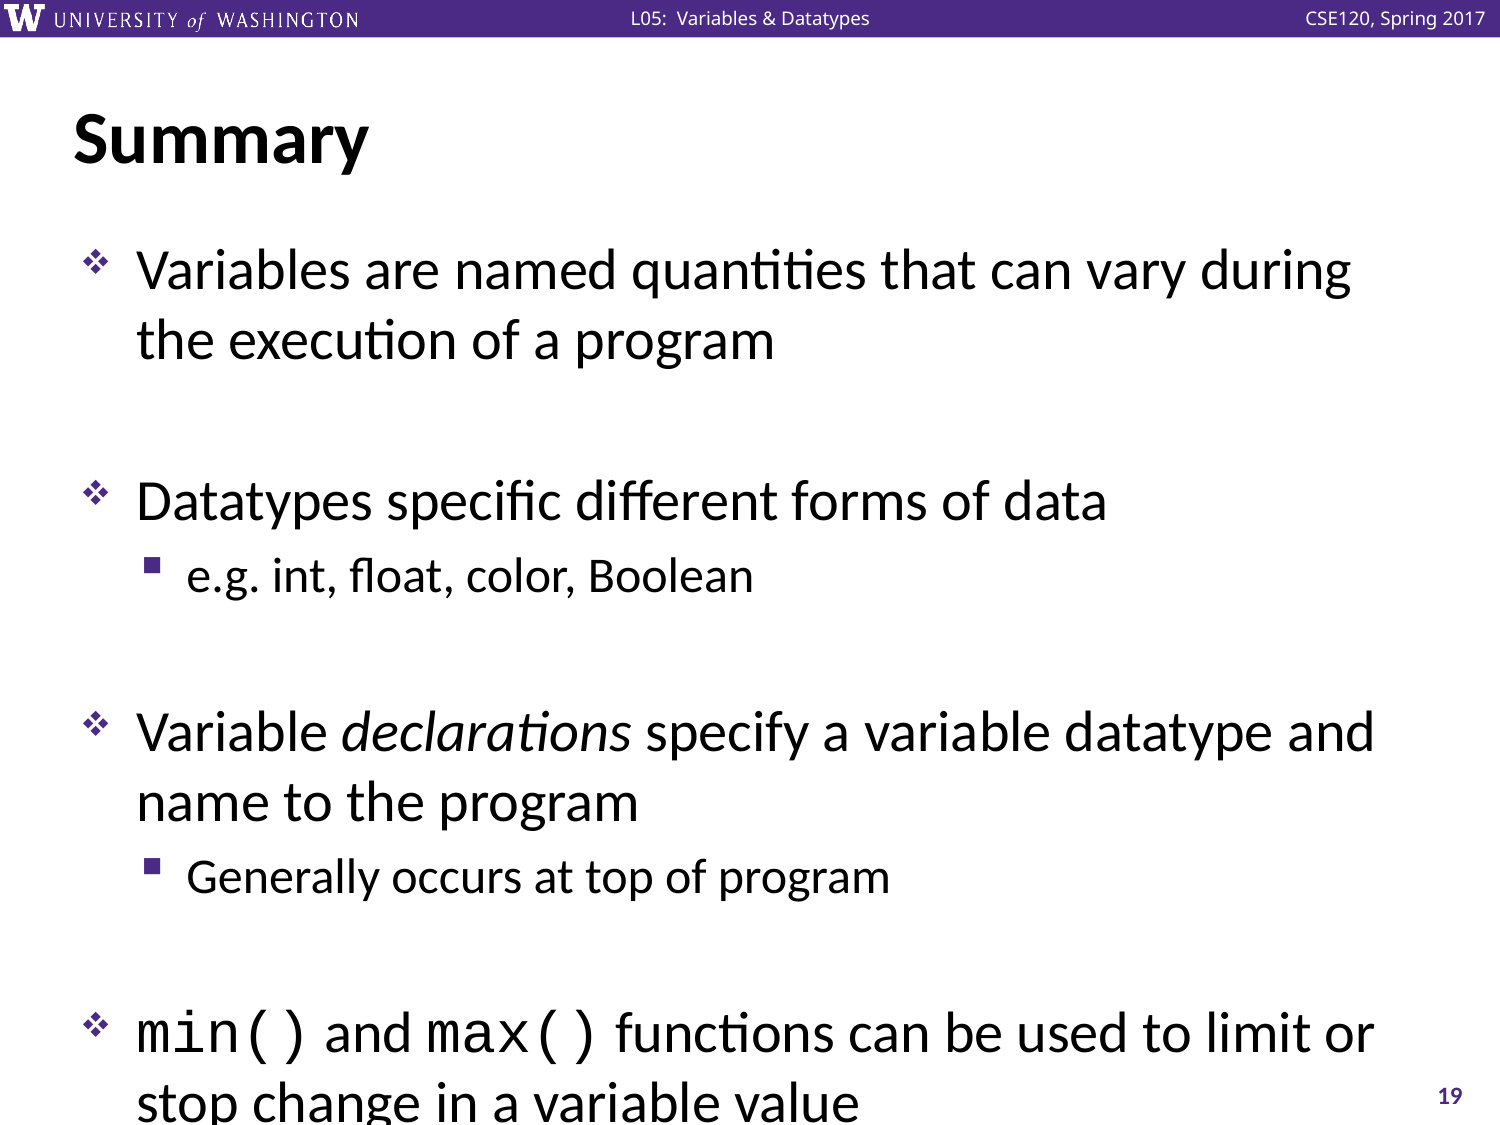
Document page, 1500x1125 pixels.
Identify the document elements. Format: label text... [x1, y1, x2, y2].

picture [4, 4, 358, 32]
slide_number 19 [1400, 1065, 1500, 1125]
title Summary [58, 71, 1438, 197]
list Variables are named quantities that can vary during the execution of a program Datatypes specific different forms of data e.g. int, float, color, Boolean Variable declarations specify a variable datatype and name to the program Generally occurs at top of program min() and max() functions can be used to limit or stop change in a variable value [64, 223, 1438, 1040]
